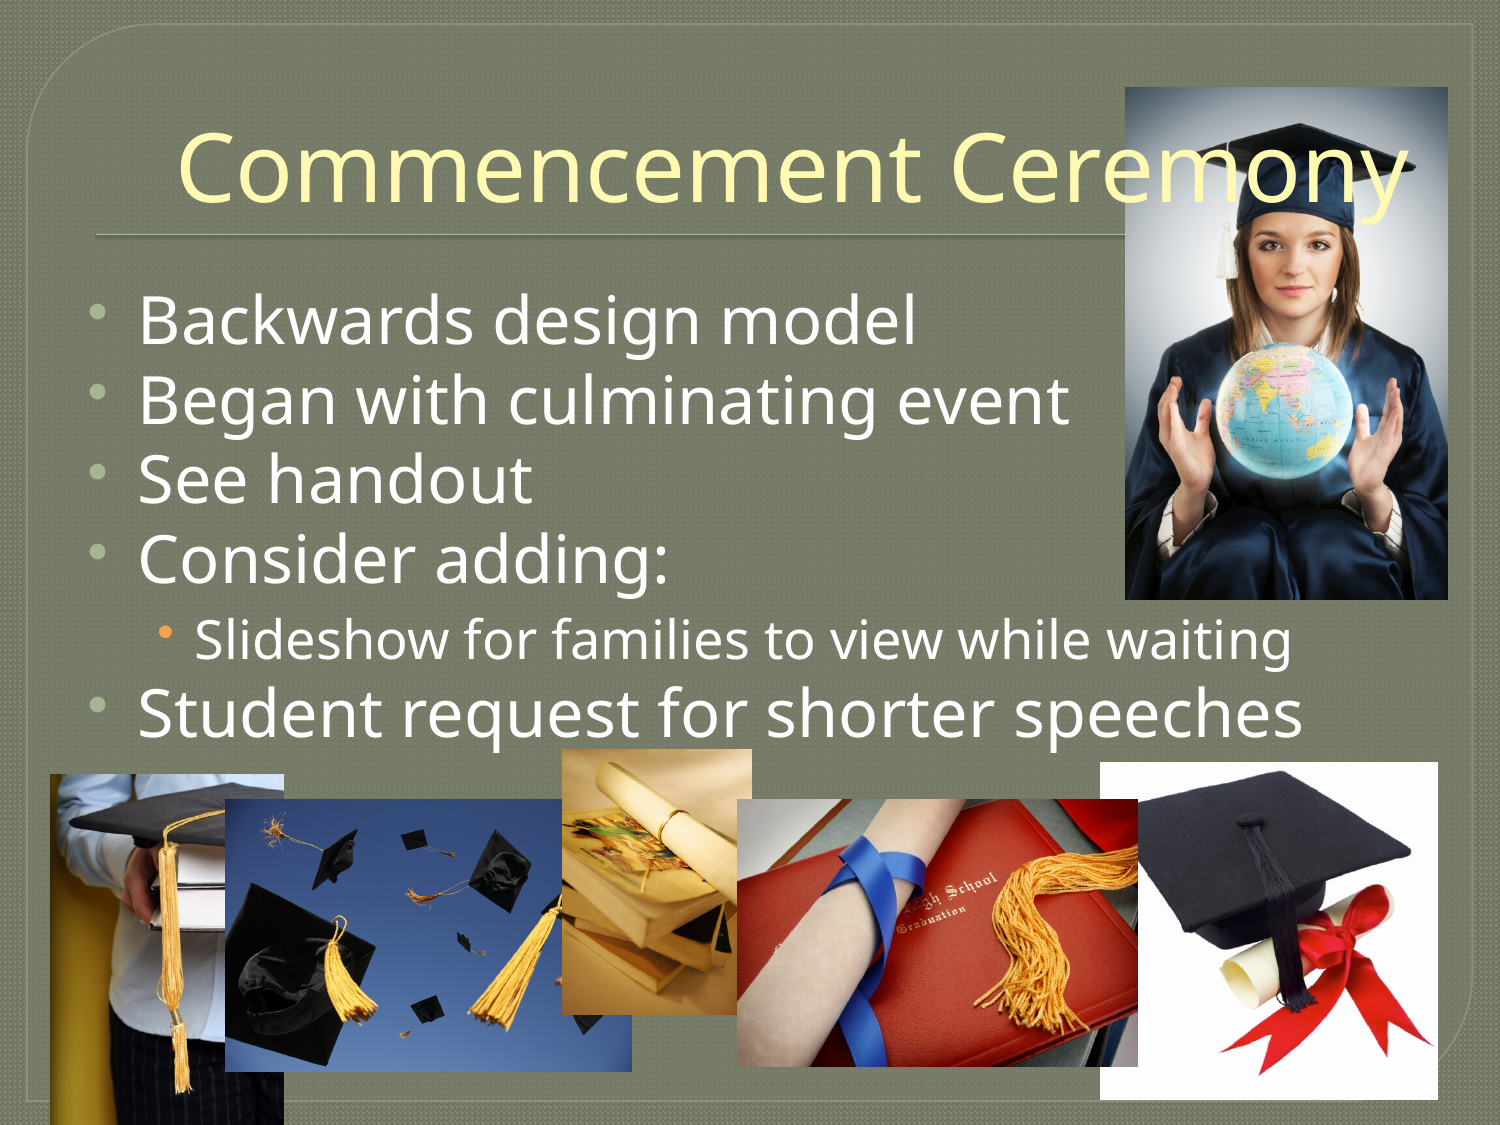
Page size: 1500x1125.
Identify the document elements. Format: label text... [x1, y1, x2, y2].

picture [49, 749, 1438, 1125]
title Commencement Ceremony [75, 41, 1425, 230]
list Backwards design model Began with culminating event See handout Consider adding: Slideshow for families to view while waiting Student request for shorter speeches [75, 270, 1425, 799]
picture [1124, 87, 1448, 601]
